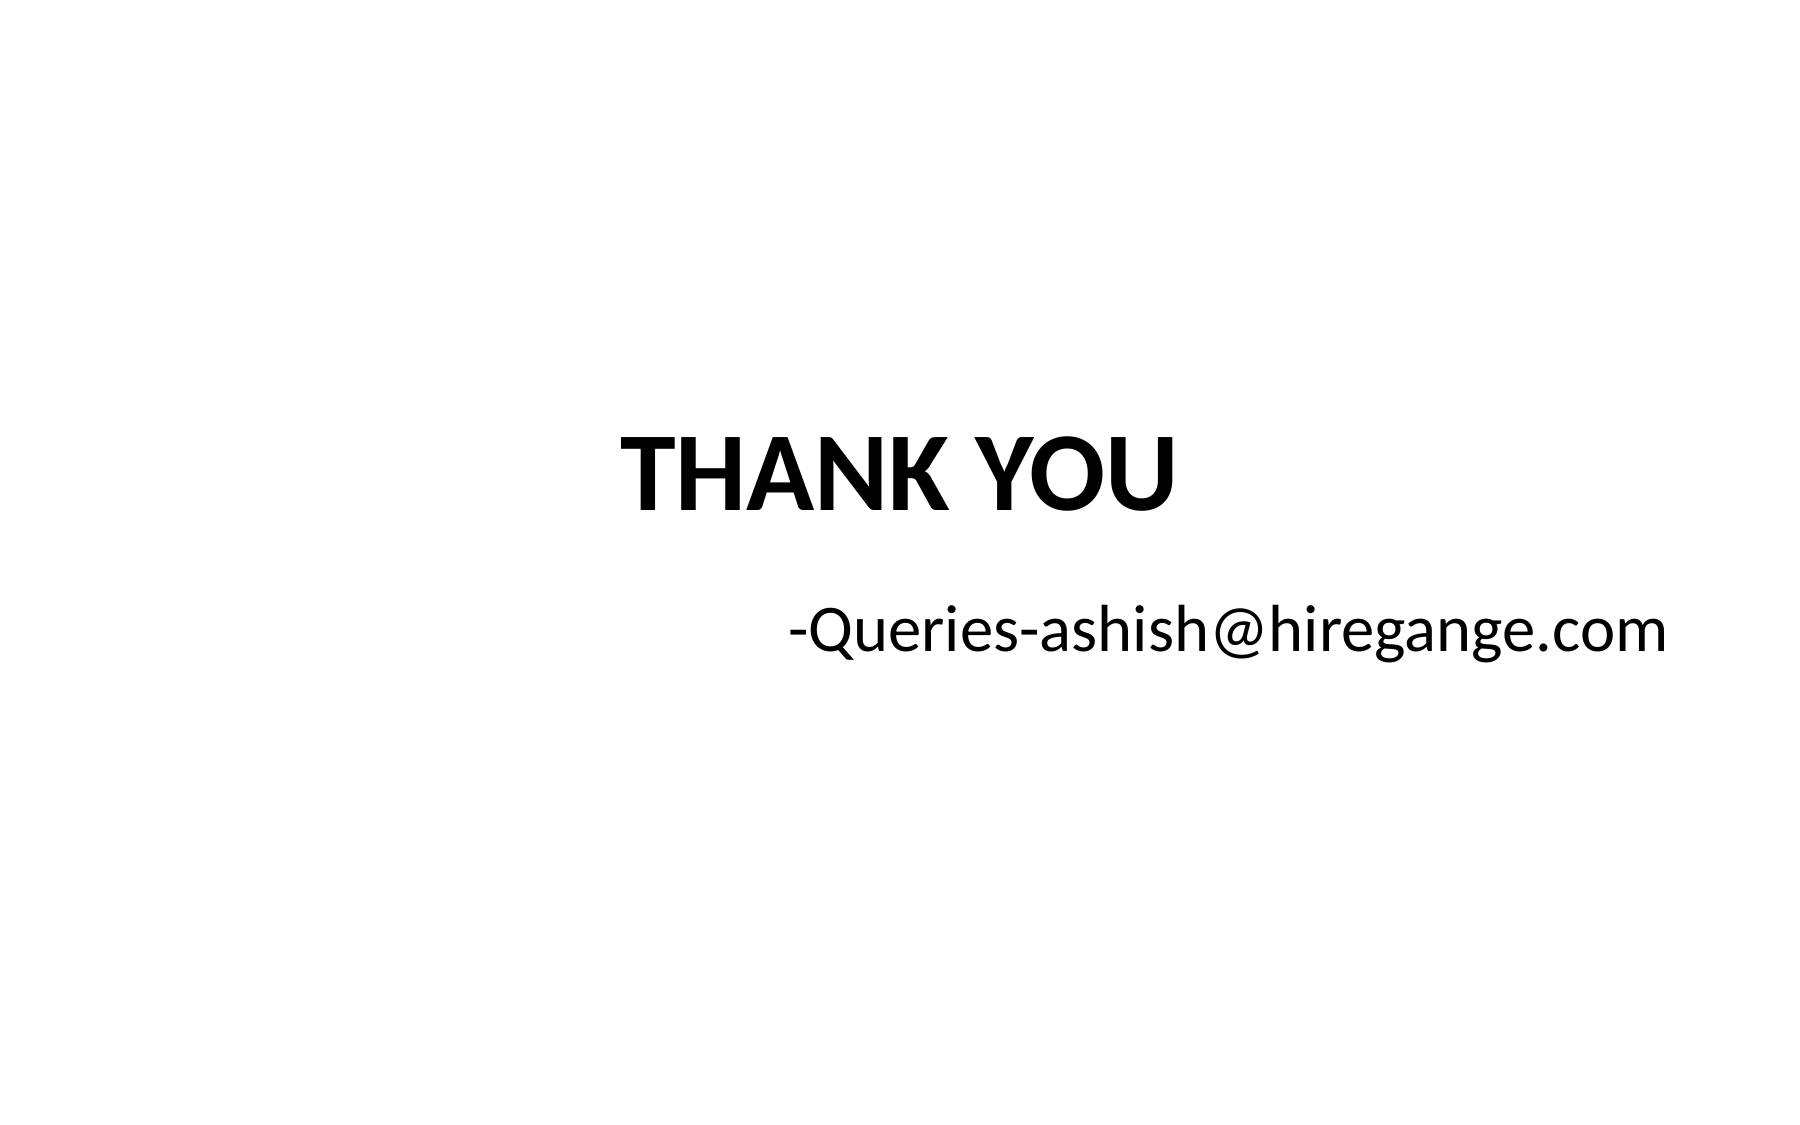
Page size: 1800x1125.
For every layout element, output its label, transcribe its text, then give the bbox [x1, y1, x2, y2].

list THANK YOU -Queries-ashish@hiregange.com [90, 406, 1710, 1005]
